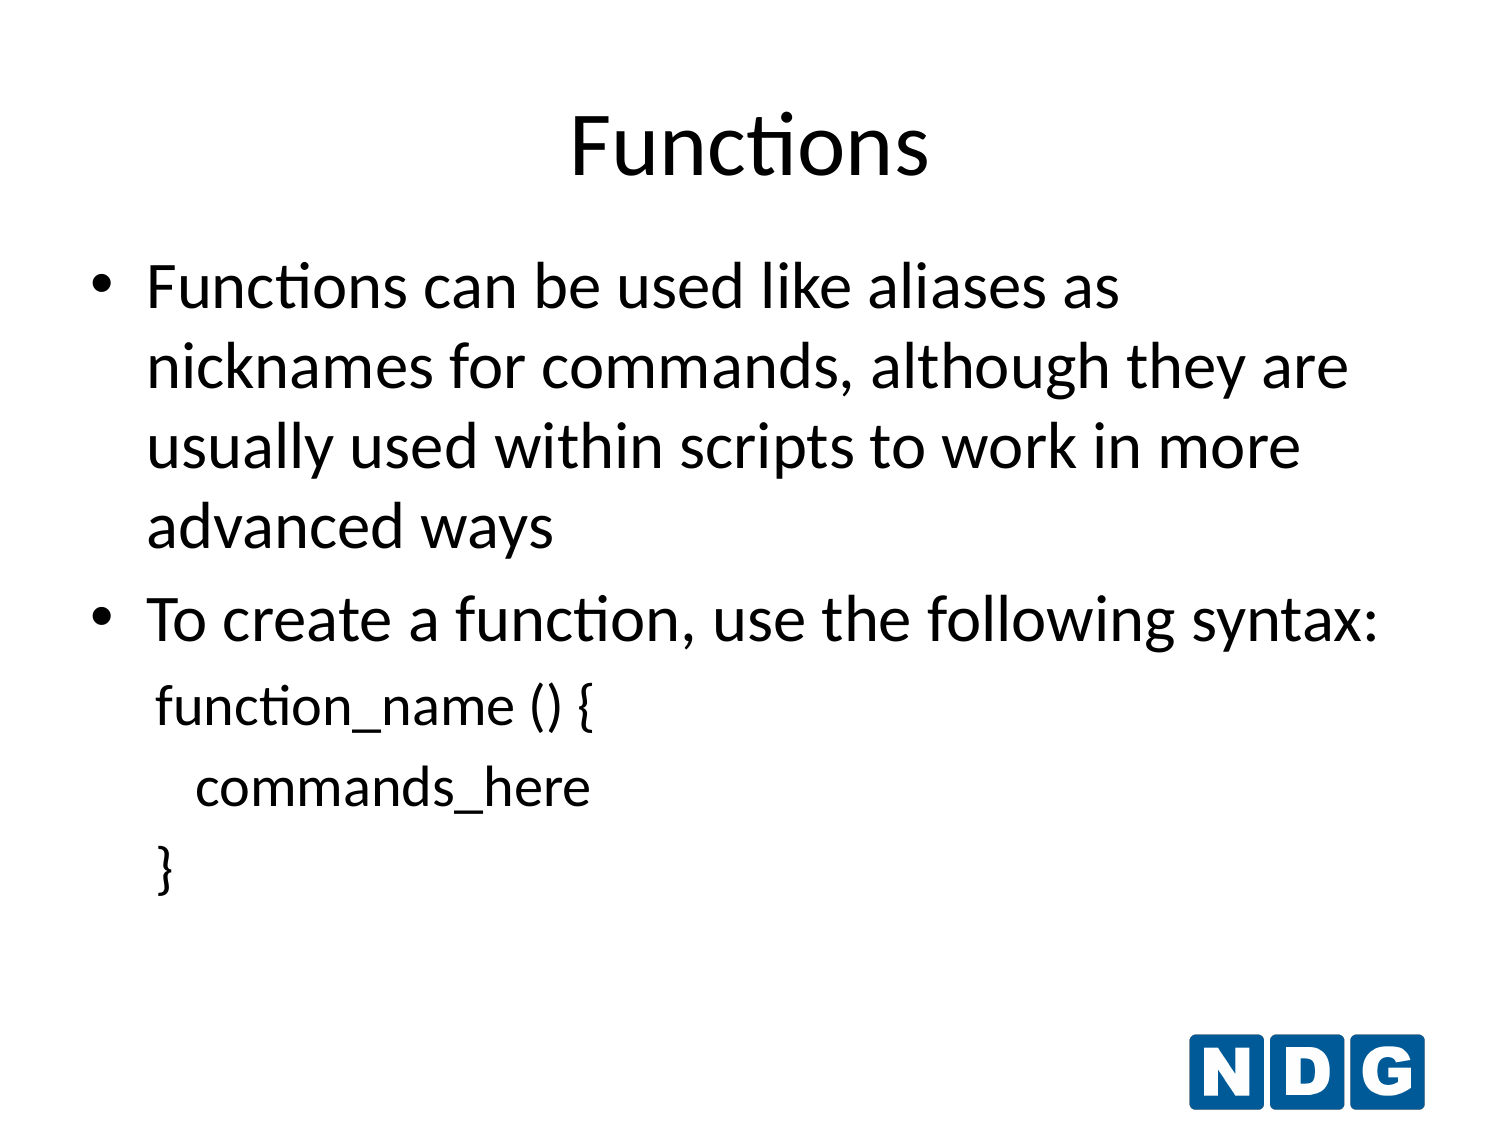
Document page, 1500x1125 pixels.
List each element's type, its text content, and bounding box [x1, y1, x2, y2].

title Functions [74, 44, 1426, 233]
picture [1189, 1034, 1425, 1110]
list Functions can be used like aliases as nicknames for commands, although they are usually used within scripts to work in more advanced ways To create a function, use the following syntax: function_name () { commands_here } [74, 234, 1426, 978]
